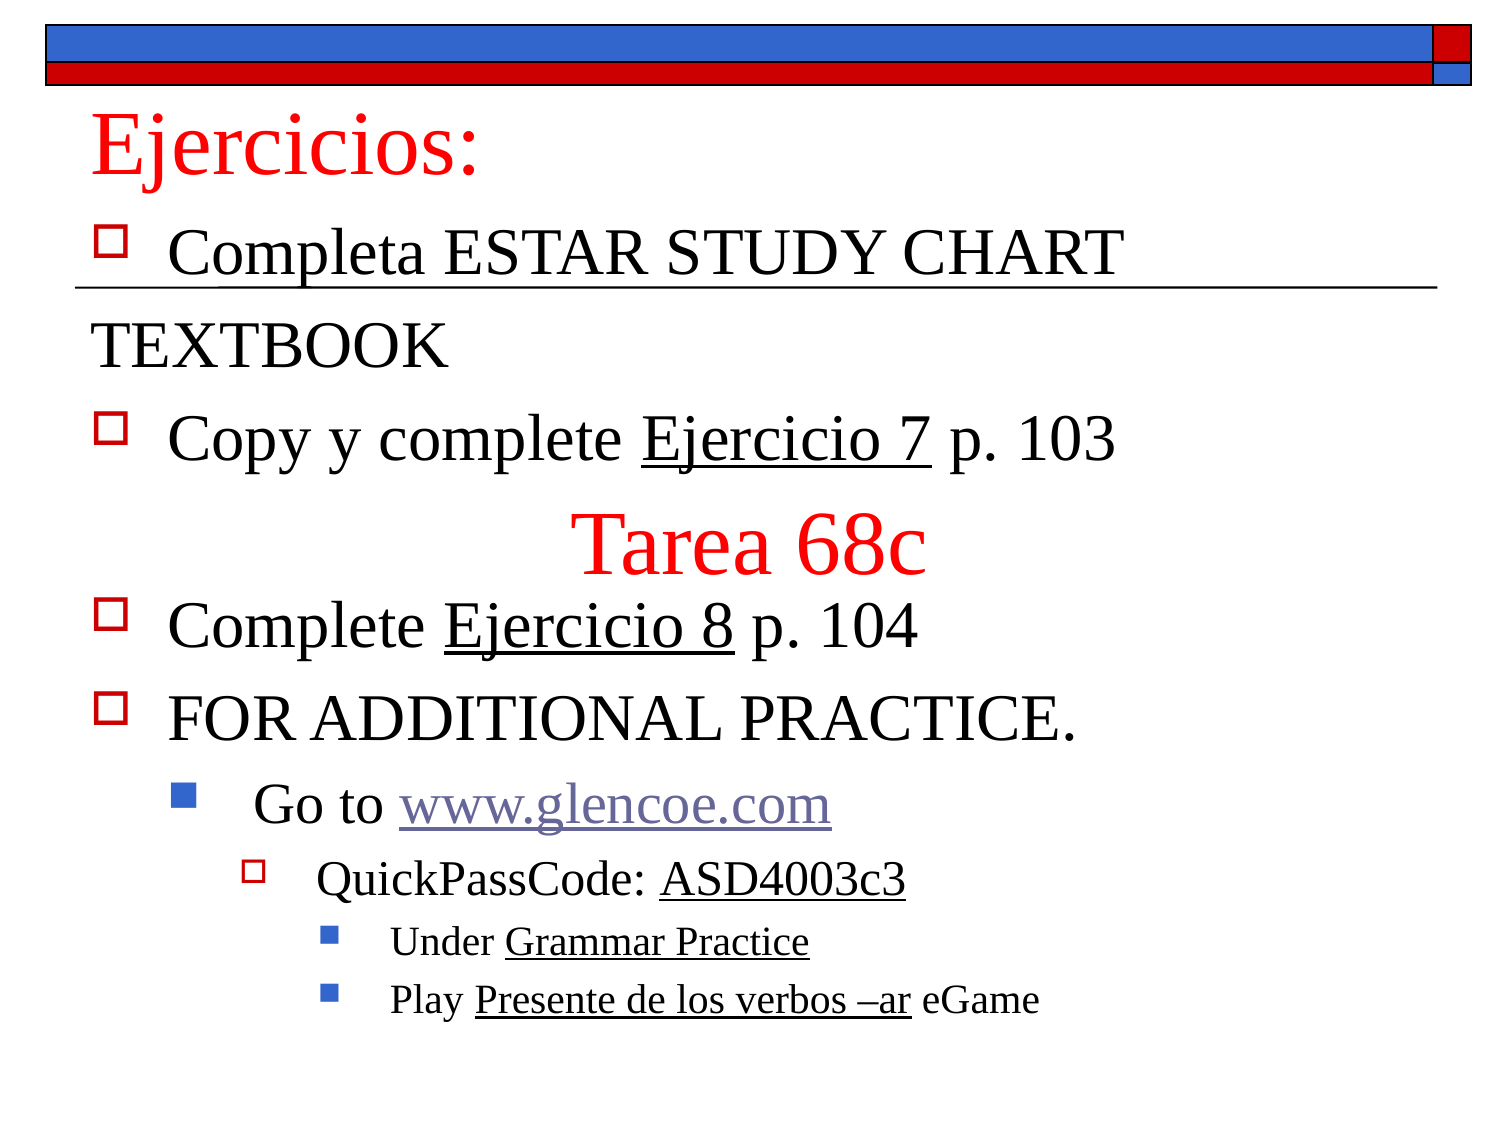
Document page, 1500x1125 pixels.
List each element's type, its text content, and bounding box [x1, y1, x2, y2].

list Completa ESTAR STUDY CHART TEXTBOOK Copy y complete Ejercicio 7 p. 103 Complete Ejercicio 8 p. 104 FOR ADDITIONAL PRACTICE. Go to www.glencoe.com QuickPassCode: ASD4003c3 Under Grammar Practice Play Presente de los verbos –ar eGame [75, 600, 1425, 906]
list Completa ESTAR STUDY CHART TEXTBOOK Copy y complete Ejercicio 7 p. 103 Complete Ejercicio 8 p. 104 FOR ADDITIONAL PRACTICE. Go to www.glencoe.com QuickPassCode: ASD4003c3 Under Grammar Practice Play Presente de los verbos –ar eGame [75, 200, 1425, 412]
text_box Tarea 68c [74, 412, 1425, 600]
title Ejercicios: [75, 12, 1425, 200]
